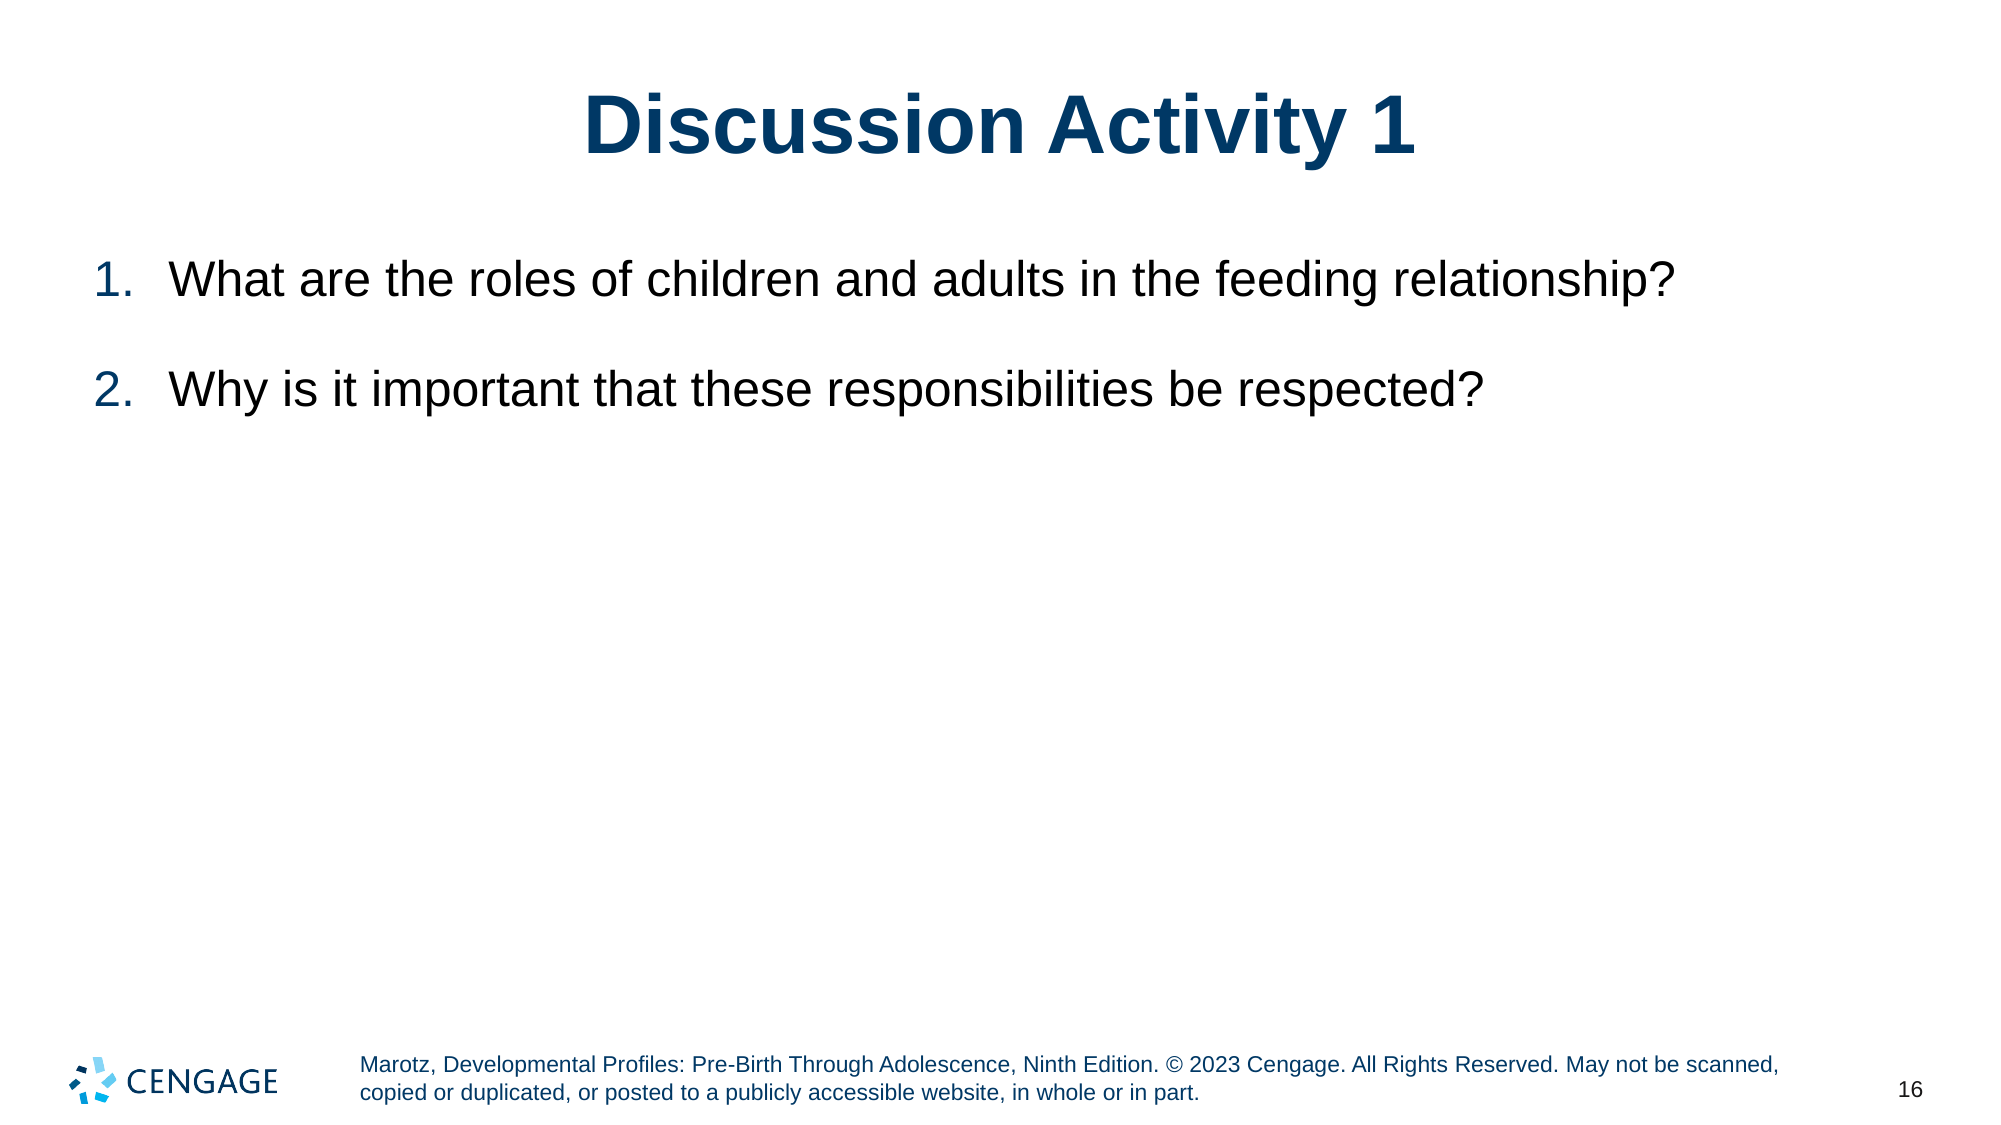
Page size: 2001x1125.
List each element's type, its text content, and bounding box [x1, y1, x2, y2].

title Discussion Activity 1 [78, 36, 1923, 217]
list What are the roles of children and adults in the feeding relationship? Why is it important that these responsibilities be respected? [78, 239, 1954, 1020]
picture [69, 1057, 277, 1104]
